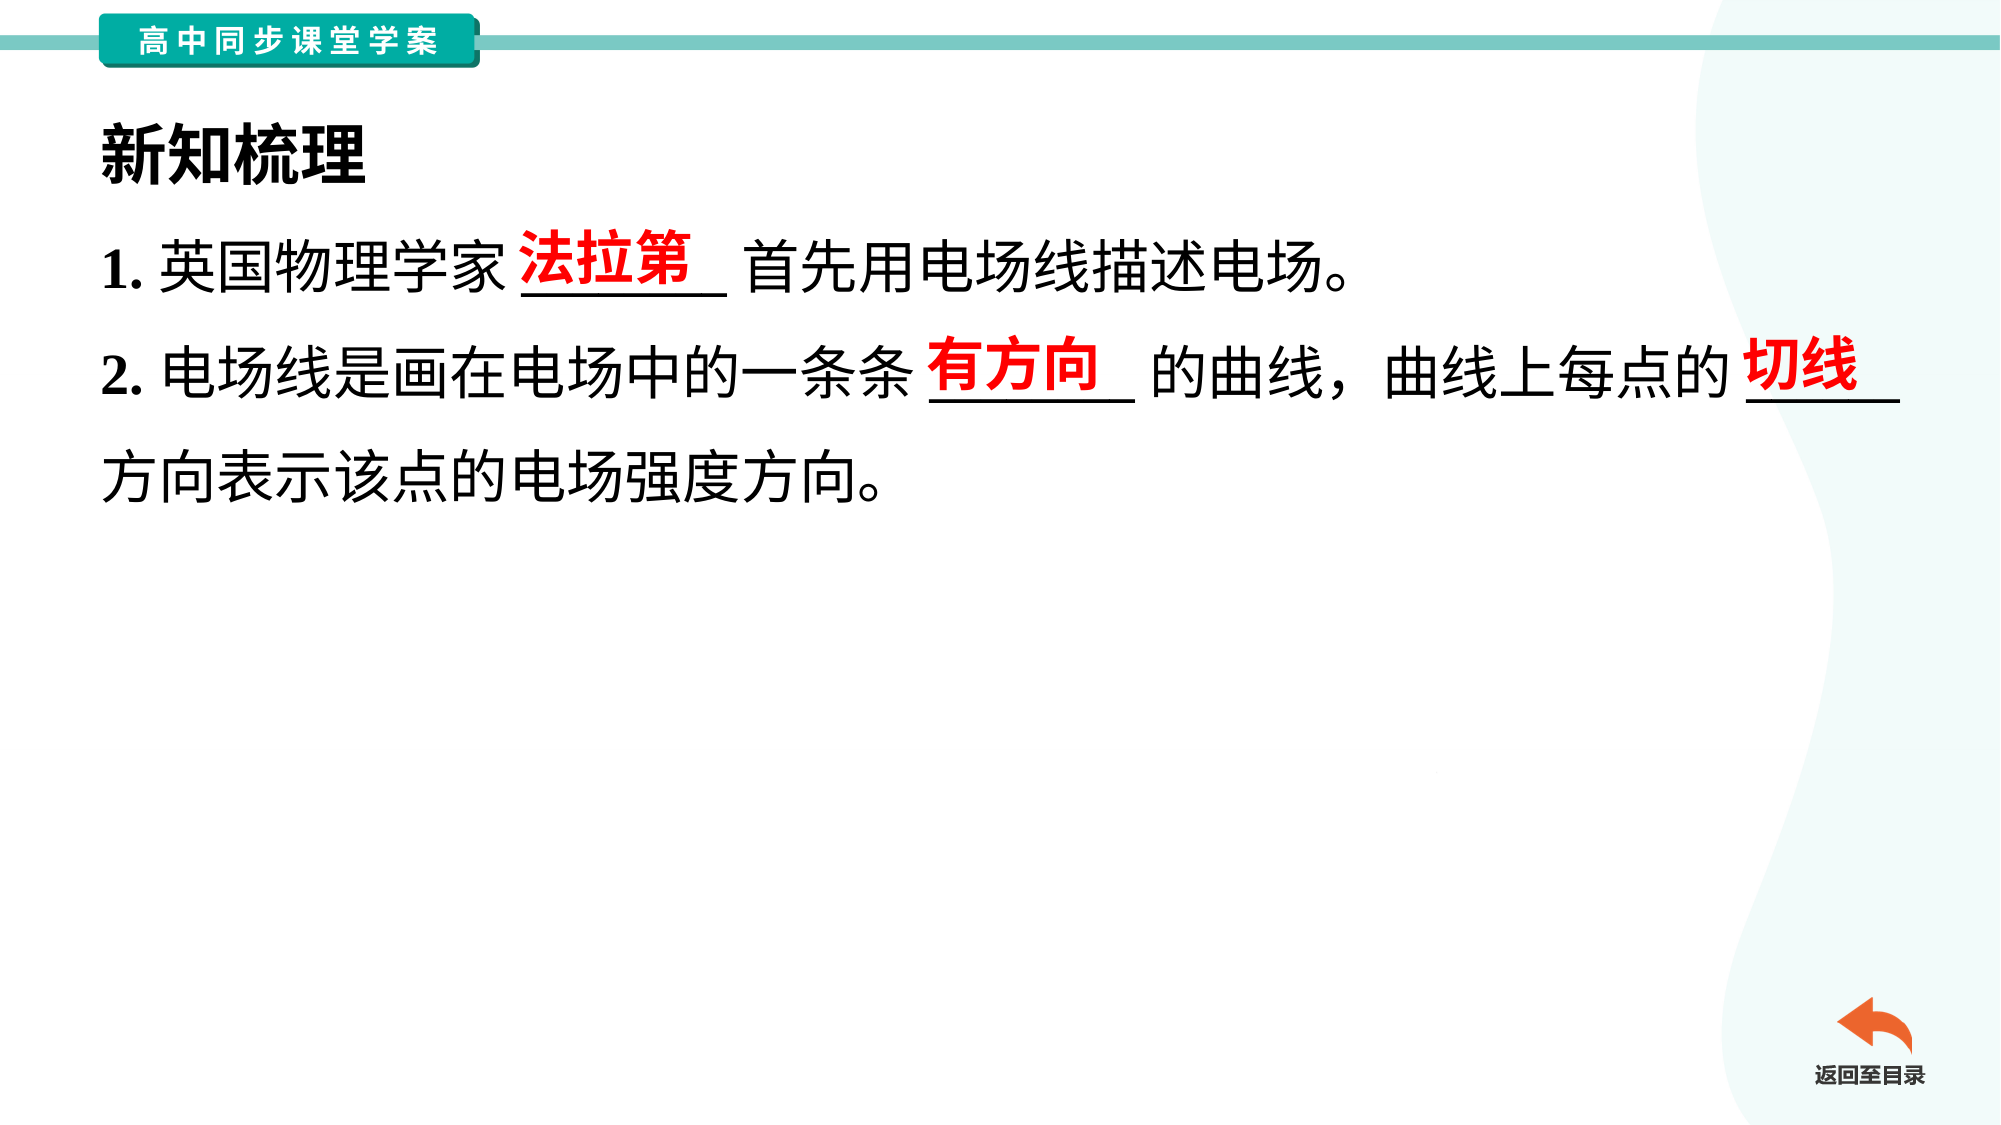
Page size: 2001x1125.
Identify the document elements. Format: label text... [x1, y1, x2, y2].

text_box 1.英国物理学家________首先用电场线描述电场。 2.电场线是画在电场中的一条条________的曲线，曲线上每点的______ 方向表示该点的电场强度方向。 [100, 193, 1899, 500]
text_box 有方向 [904, 295, 1123, 386]
text_box 法拉第 [495, 188, 715, 280]
picture [0, 0, 2000, 1125]
text_box 切线 [1720, 295, 1881, 386]
text_box 新知梳理 [100, 76, 1899, 193]
